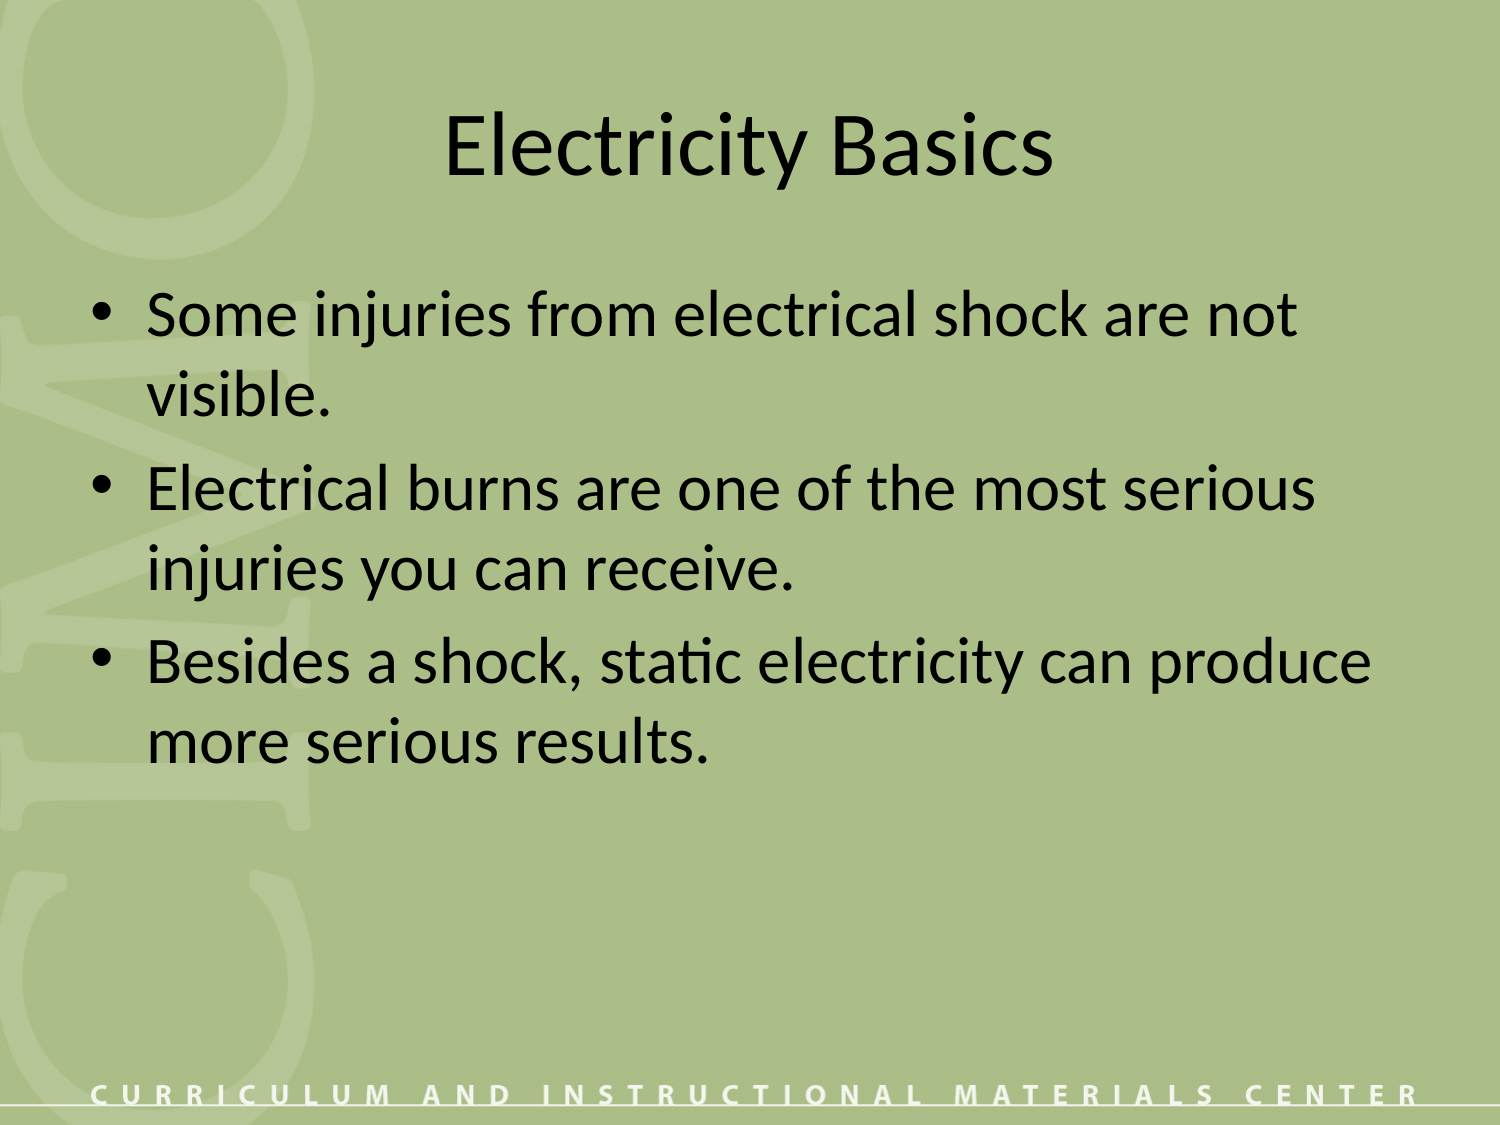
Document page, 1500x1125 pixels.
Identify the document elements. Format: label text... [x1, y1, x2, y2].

list Some injuries from electrical shock are not visible. Electrical burns are one of the most serious injuries you can receive. Besides a shock, static electricity can produce more serious results. [75, 262, 1425, 1005]
title Electricity Basics [75, 45, 1425, 233]
